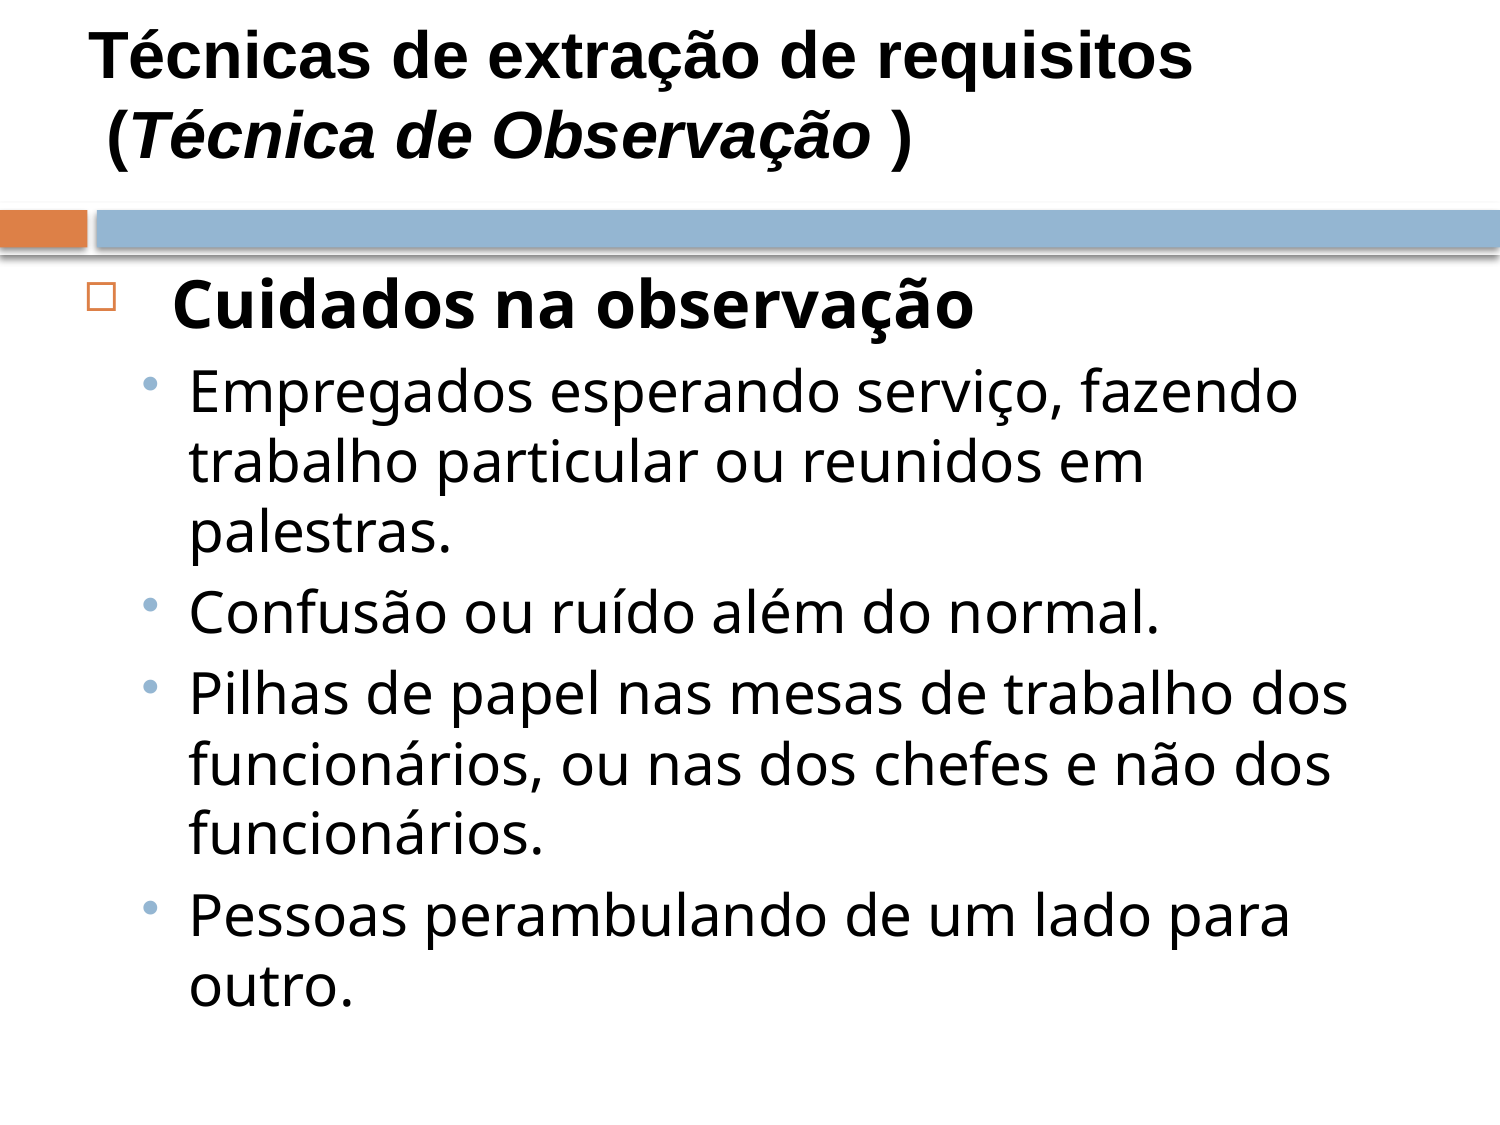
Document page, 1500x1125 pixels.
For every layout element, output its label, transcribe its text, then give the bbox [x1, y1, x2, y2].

list Cuidados na observação Empregados esperando serviço, fazendo trabalho particular ou reunidos em palestras. Confusão ou ruído além do normal. Pilhas de papel nas mesas de trabalho dos funcionários, ou nas dos chefes e não dos funcionários. Pessoas perambulando de um lado para outro. [69, 255, 1438, 1035]
text_box Técnicas de extração de requisitos (Técnica de Observação ) [73, 52, 1349, 180]
